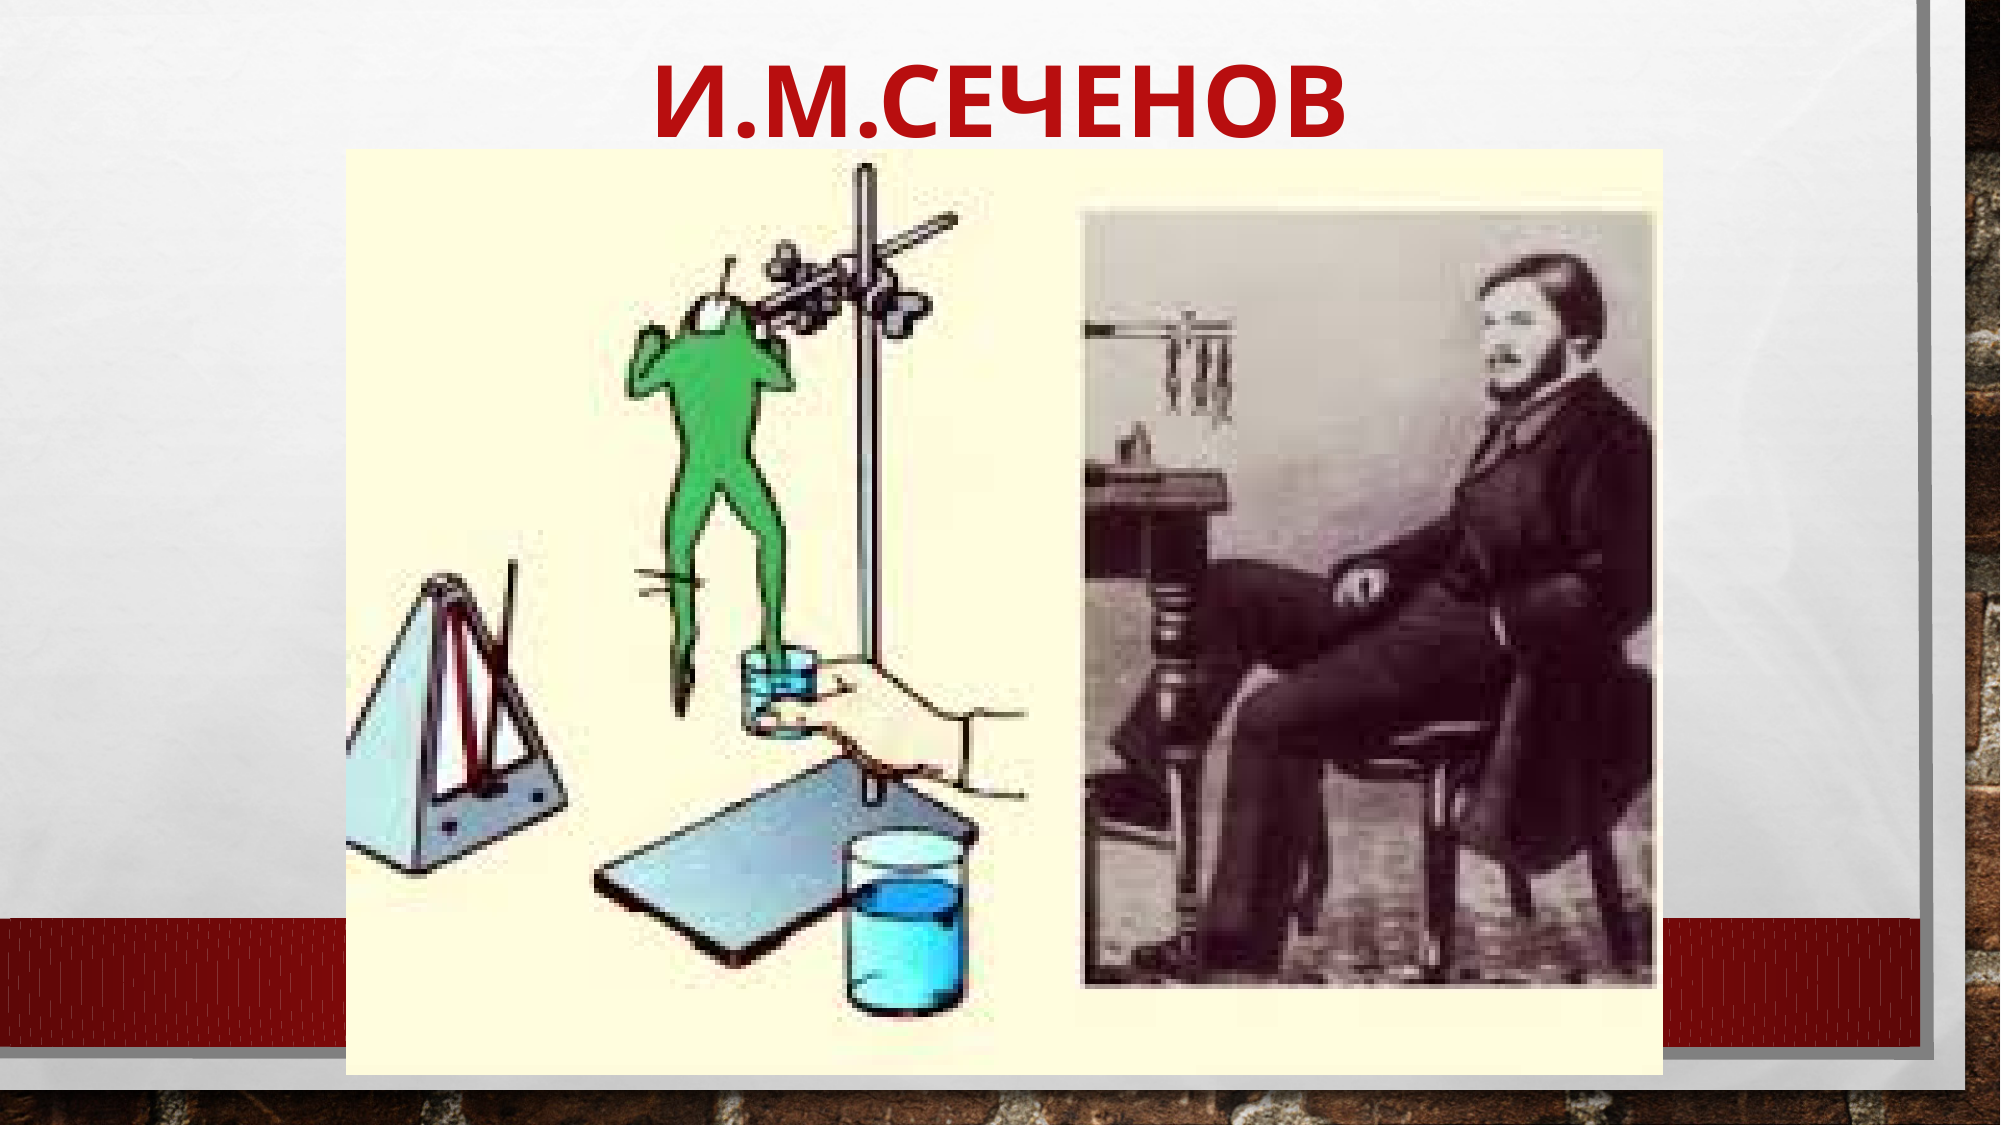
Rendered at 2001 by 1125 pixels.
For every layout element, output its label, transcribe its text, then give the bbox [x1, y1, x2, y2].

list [346, 149, 1663, 1076]
title И.М.Сеченов [137, 59, 1863, 150]
picture [0, 0, 2000, 1125]
